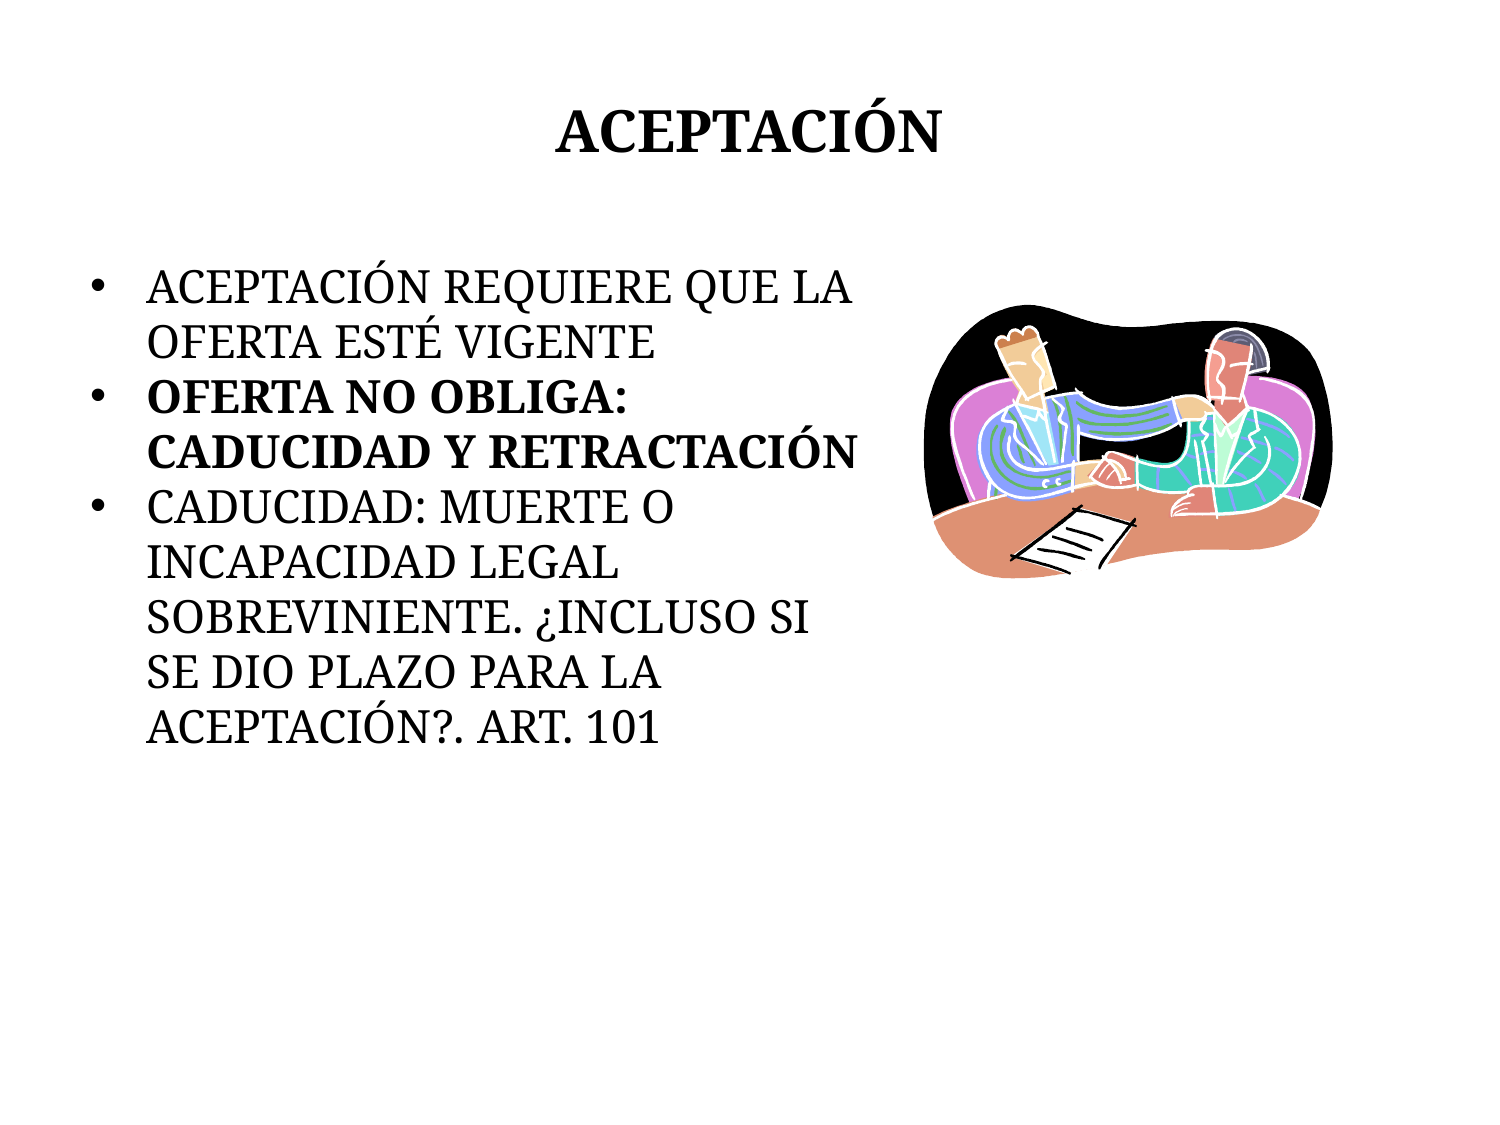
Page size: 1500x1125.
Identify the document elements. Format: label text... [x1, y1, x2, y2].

title ACEPTACIÓN [75, 45, 1425, 213]
picture [918, 299, 1338, 584]
list ACEPTACIÓN REQUIERE QUE LA OFERTA ESTÉ VIGENTE OFERTA NO OBLIGA: CADUCIDAD Y RETRACTACIÓN CADUCIDAD: MUERTE O INCAPACIDAD LEGAL SOBREVINIENTE. ¿INCLUSO SI SE DIO PLAZO PARA LA ACEPTACIÓN?. ART. 101 [75, 249, 875, 1025]
